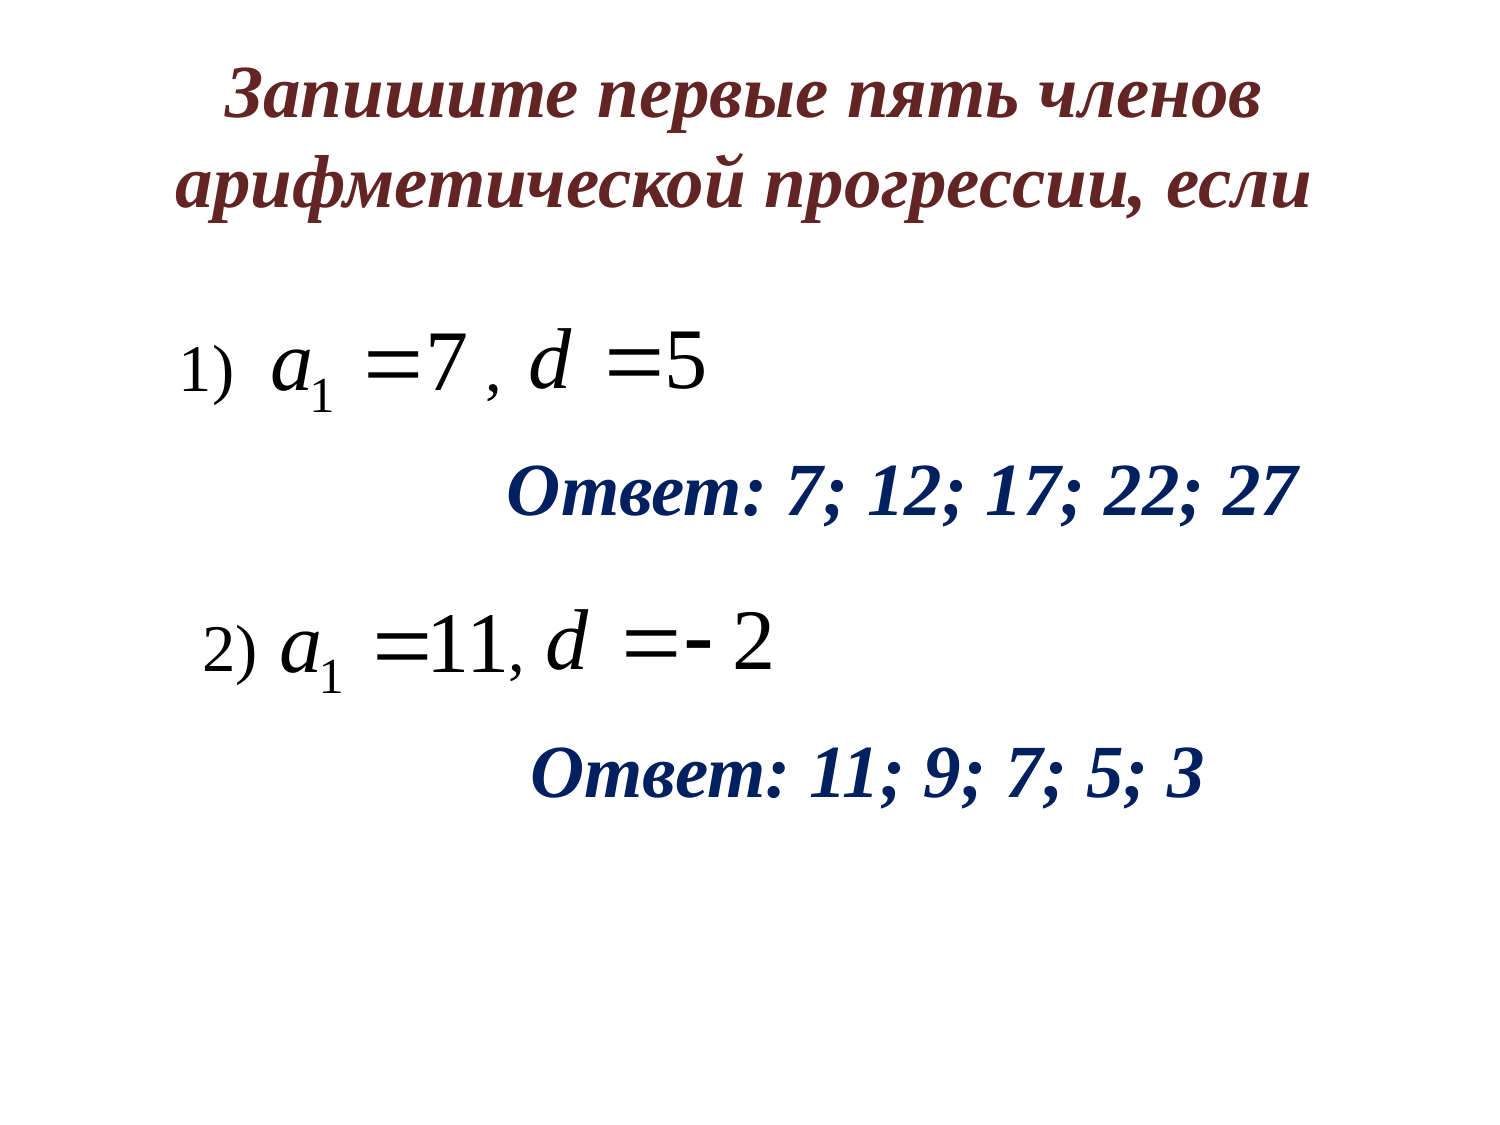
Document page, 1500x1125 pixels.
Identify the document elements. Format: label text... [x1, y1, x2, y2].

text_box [187, 585, 792, 709]
text_box Ответ: 11; 9; 7; 5; 3 [515, 714, 1418, 820]
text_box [163, 304, 718, 427]
text_box Запишите первые пять членов арифметической прогрессии, если [46, 35, 1442, 230]
text_box Ответ: 7; 12; 17; 22; 27 [492, 433, 1395, 539]
